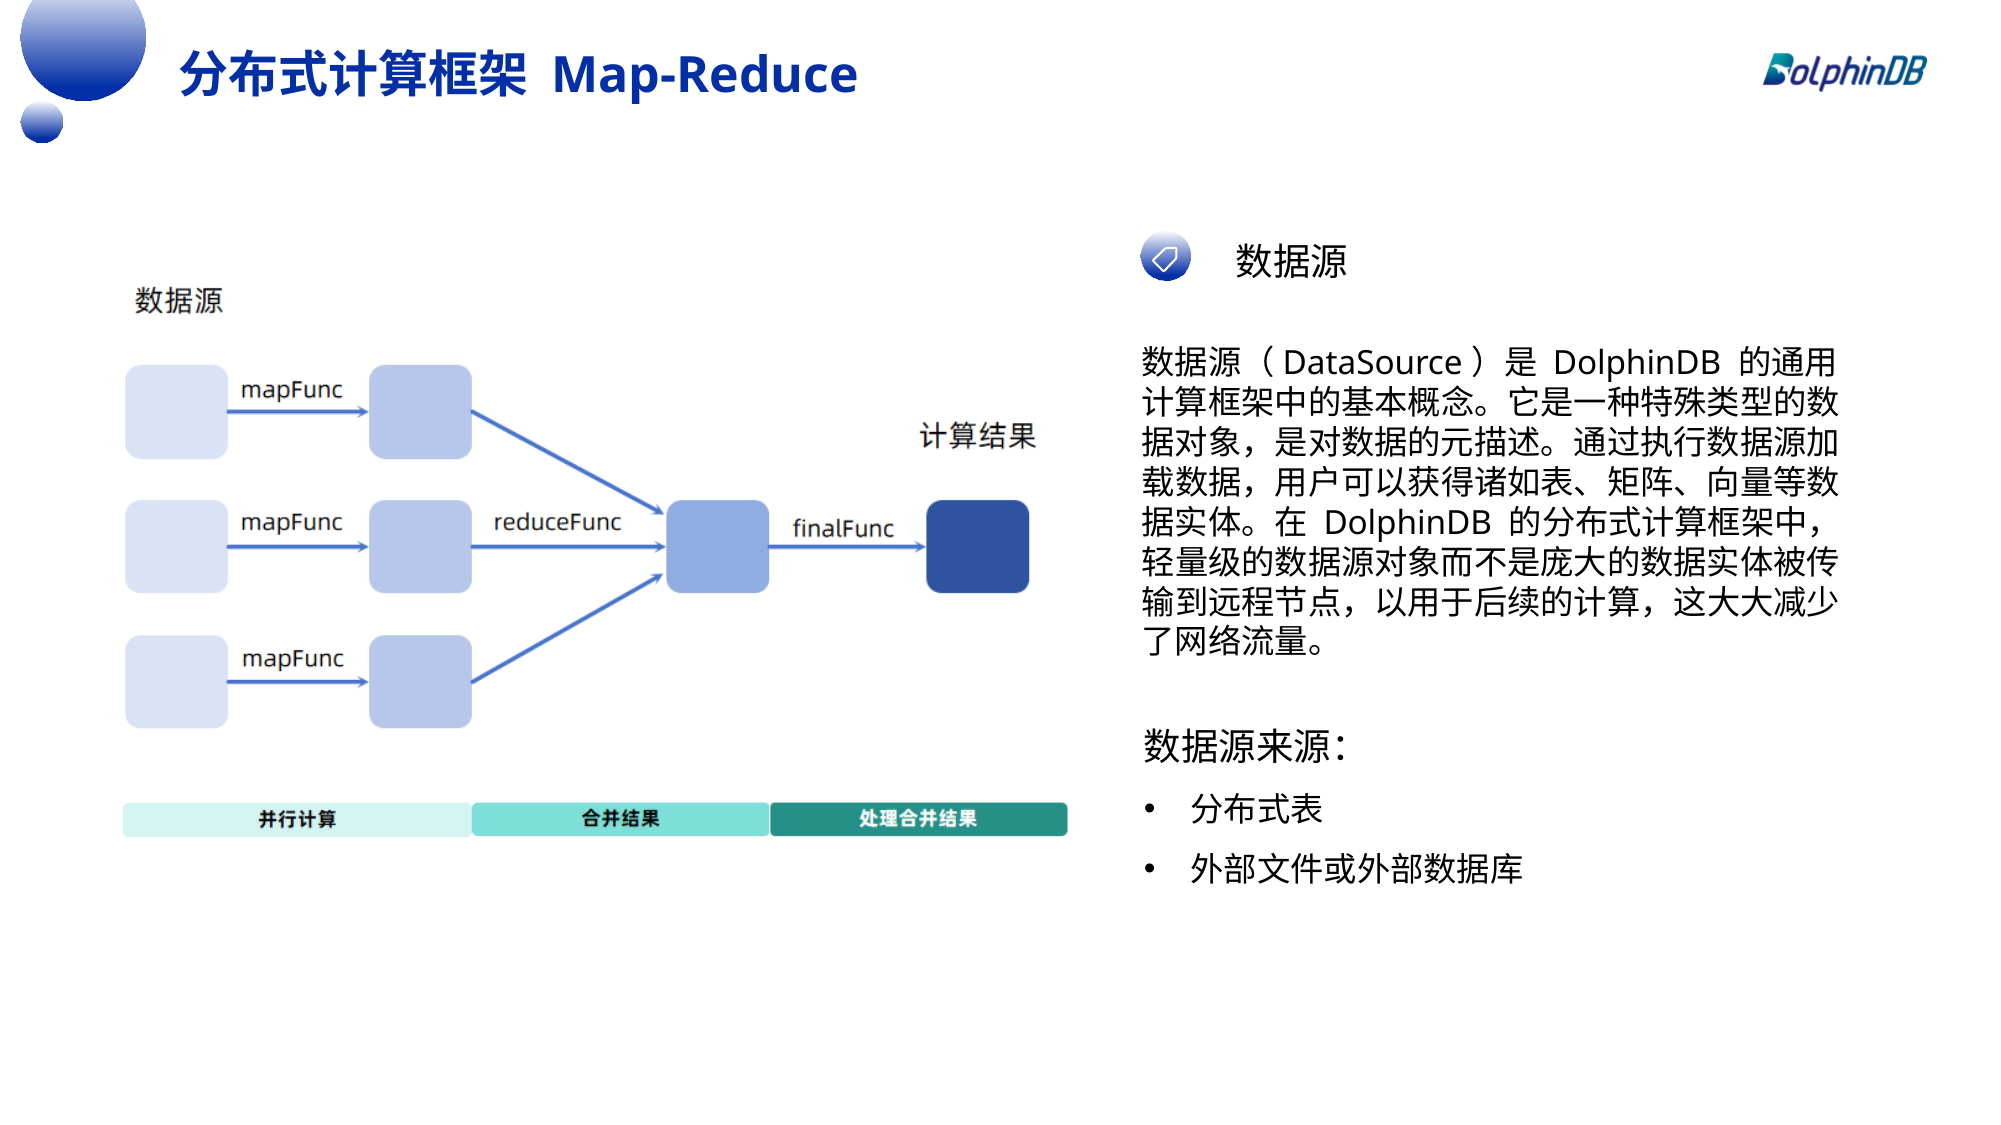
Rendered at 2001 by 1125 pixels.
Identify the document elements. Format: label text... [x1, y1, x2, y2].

text_box 数据源来源： 分布式表 外部文件或外部数据库 [1129, 693, 1911, 896]
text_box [1140, 230, 1190, 281]
text_box 分布式计算框架 Map-Reduce [163, 35, 1545, 110]
text_box 数据源（DataSource）是 DolphinDB 的通用计算框架中的基本概念。它是一种特殊类型的数据对象，是对数据的元描述。通过执行数据源加载数据，用户可以获得诸如表、矩阵、向量等数据实体。在 DolphinDB 的分布式计算框架中，轻量级的数据源对象而不是庞大的数据实体被传输到远程节点，以用于后续的计算，这大大减少了网络流量。 [1127, 333, 1863, 668]
text_box 数据源 [1220, 230, 1542, 291]
picture [108, 246, 1085, 861]
picture [1755, 47, 1929, 93]
text_box [19, 0, 147, 102]
text_box [19, 99, 64, 144]
